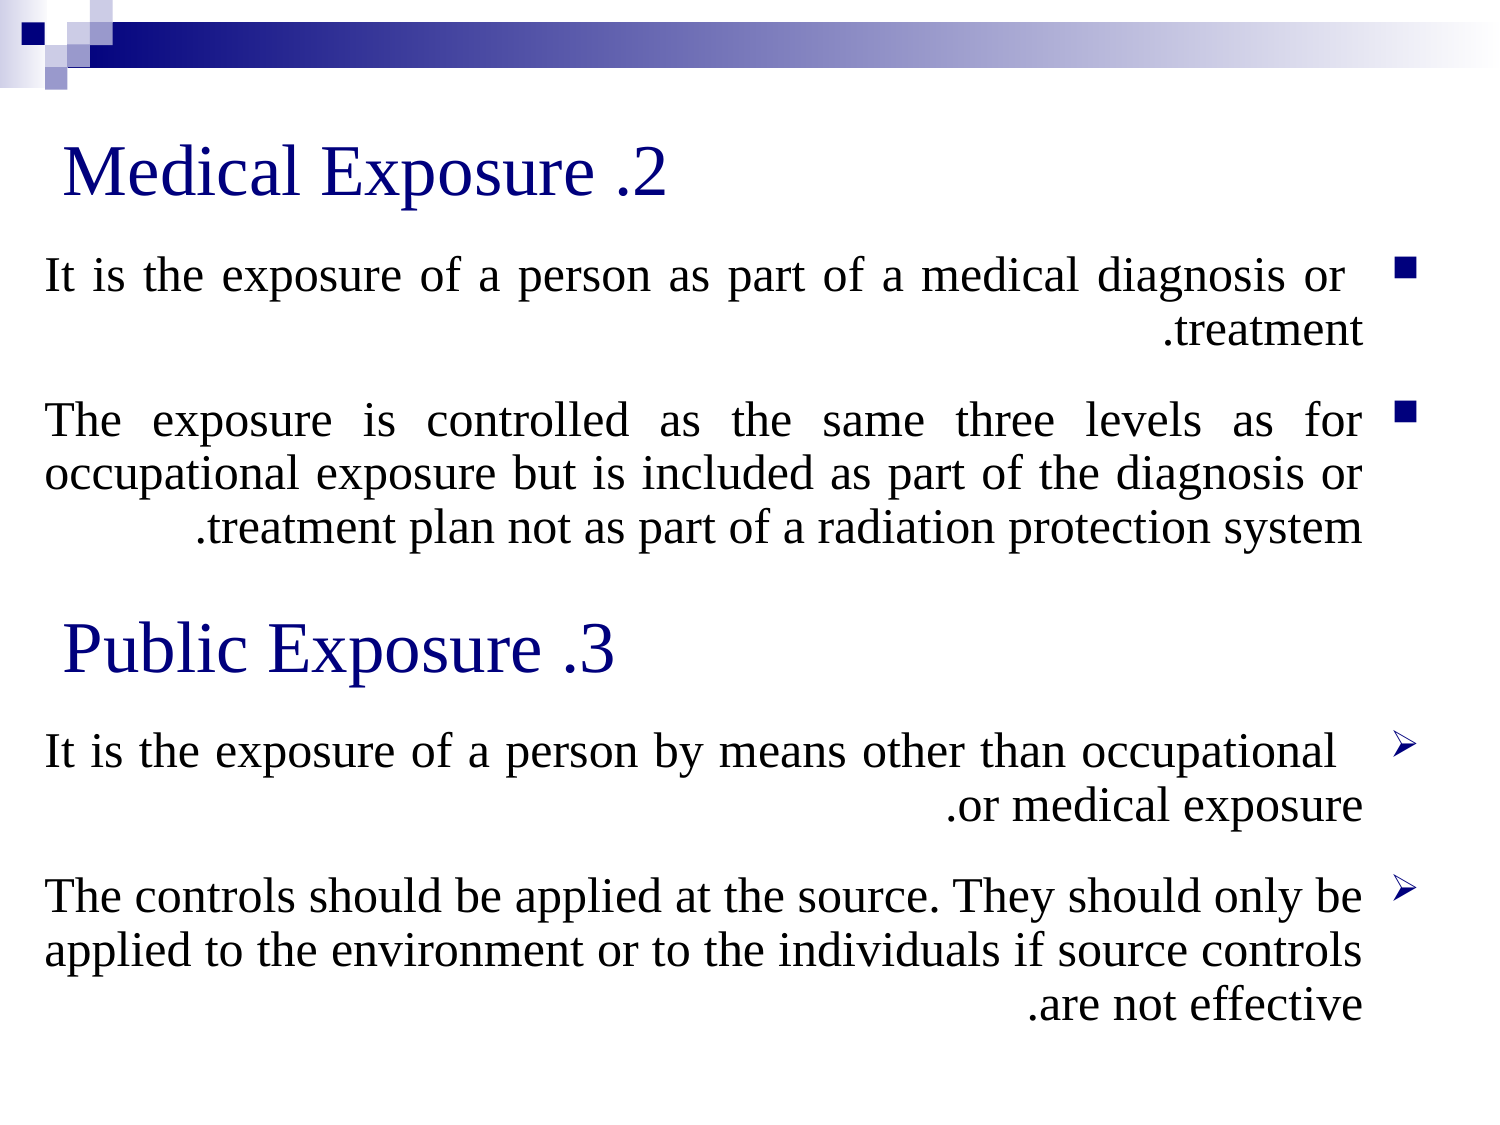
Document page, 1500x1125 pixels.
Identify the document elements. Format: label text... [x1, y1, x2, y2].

text_box 2. Medical Exposure It is the exposure of a person as part of a medical diagnosis or treatment. The exposure is controlled as the same three levels as for occupational exposure but is included as part of the diagnosis or treatment plan not as part of a radiation protection system. 3. Public Exposure It is the exposure of a person by means other than occupational or medical exposure. The controls should be applied at the source. They should only be applied to the environment or to the individuals if source controls are not effective. [29, 125, 1436, 1024]
